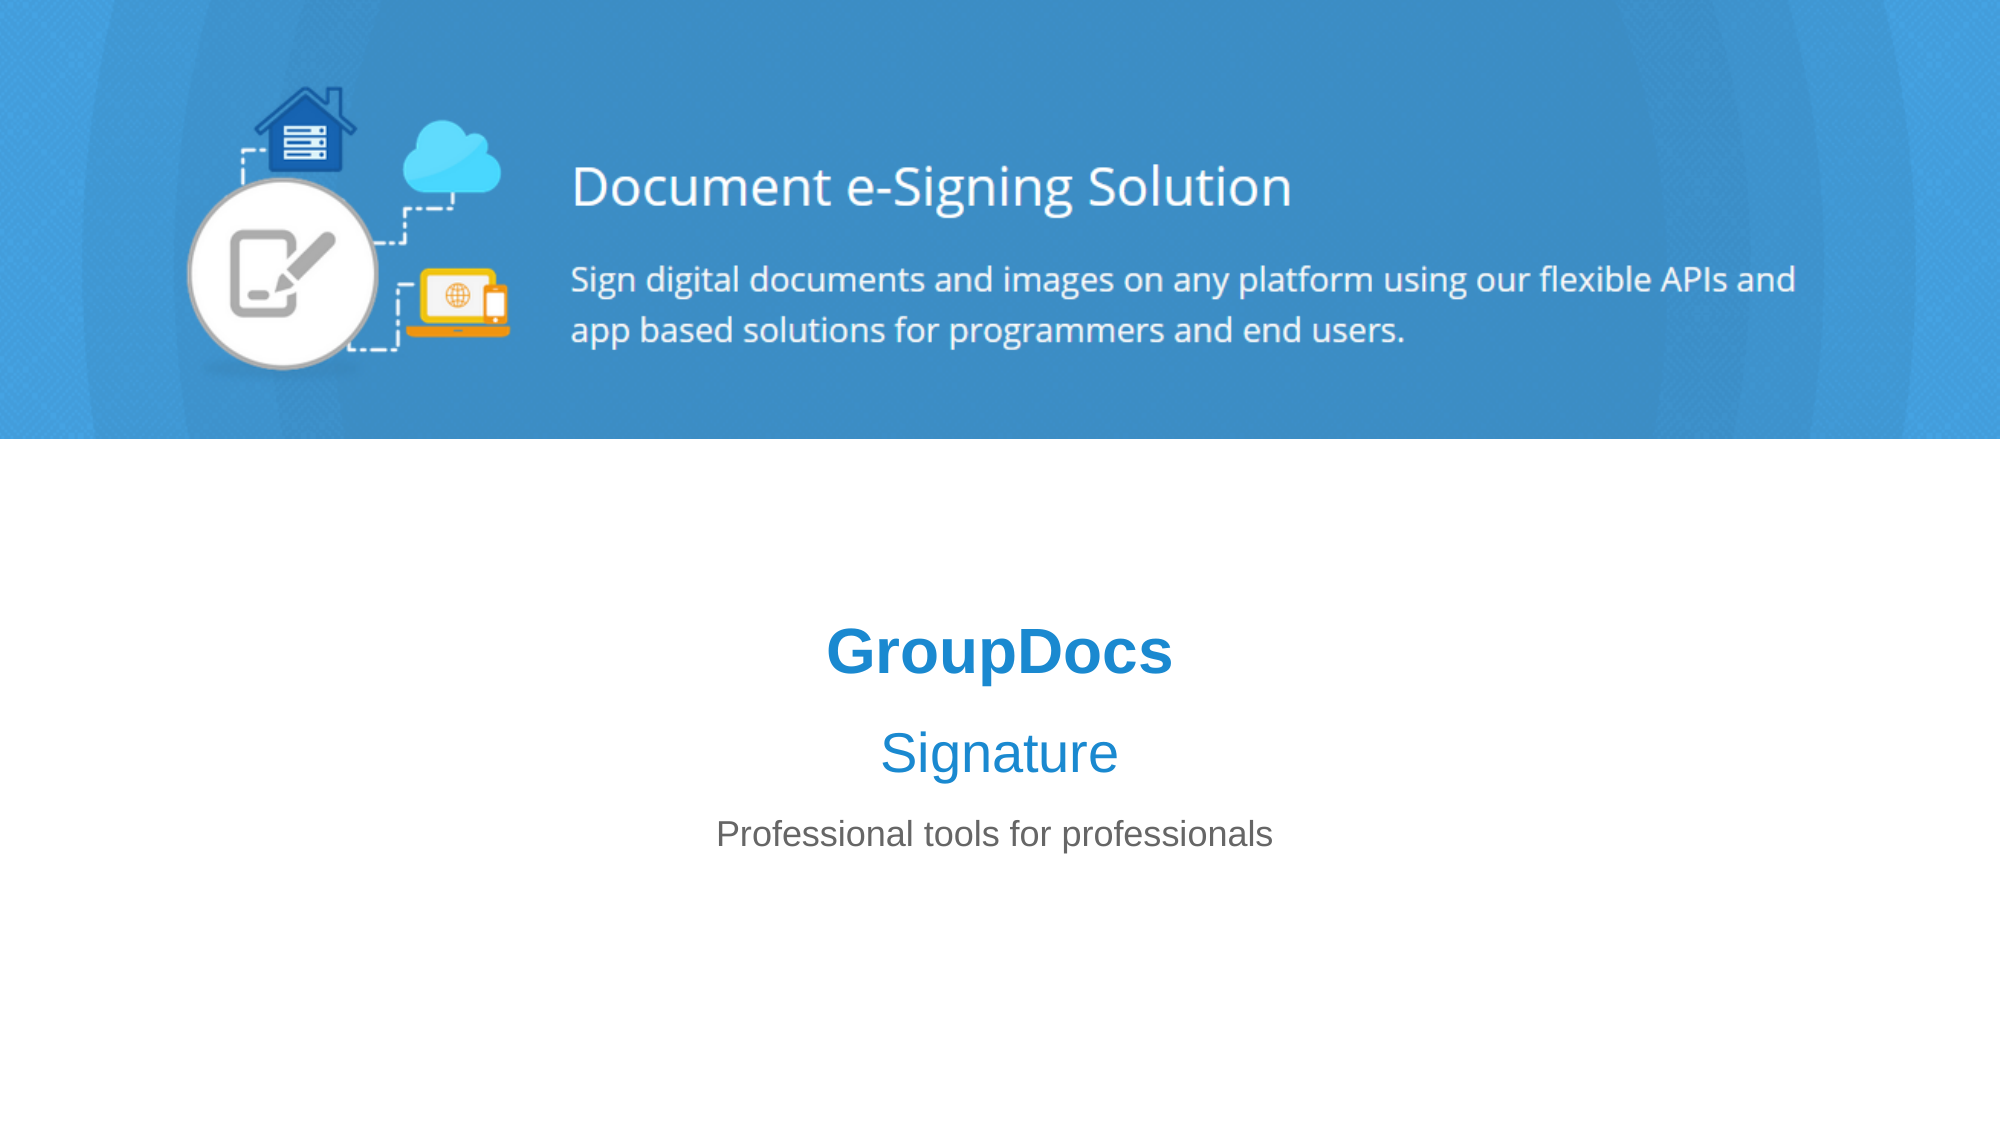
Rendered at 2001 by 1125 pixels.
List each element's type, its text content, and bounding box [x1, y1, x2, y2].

picture [0, 0, 2000, 439]
subtitle GroupDocs Signature Professional tools for professionals [249, 590, 1750, 863]
